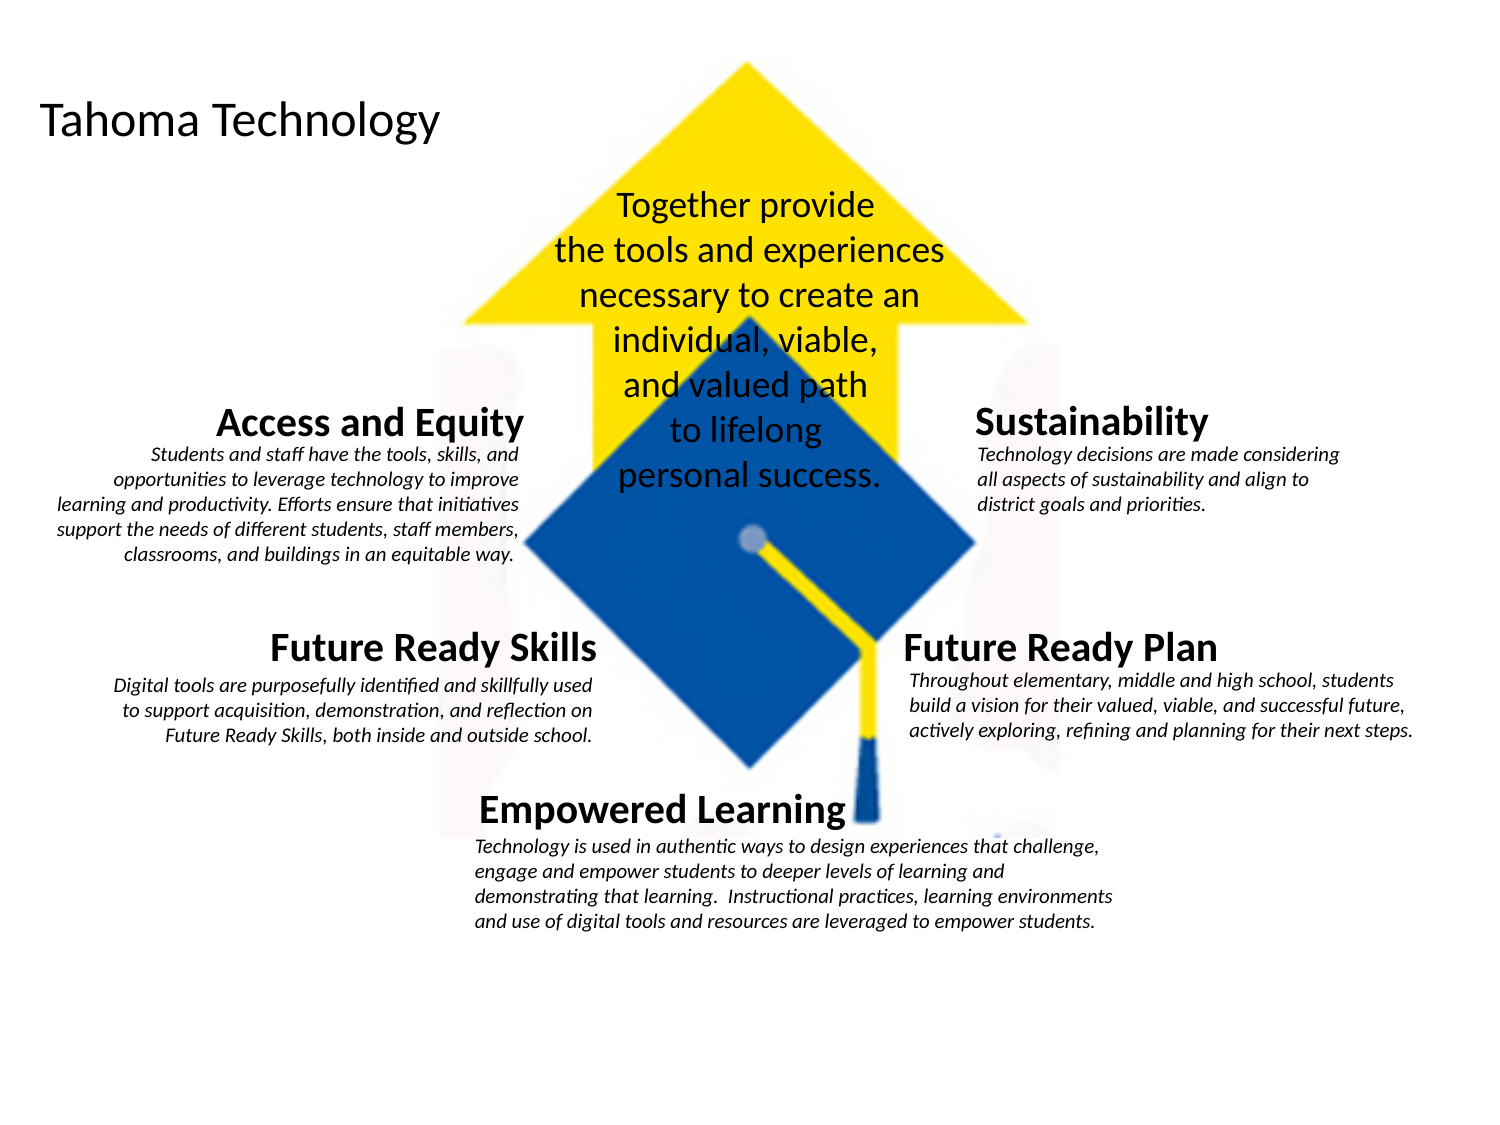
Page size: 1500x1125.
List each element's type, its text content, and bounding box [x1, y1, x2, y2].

text_box Access and Equity [201, 387, 433, 433]
text_box Future Ready Skills [252, 612, 433, 663]
text_box Sustainability [1065, 386, 1224, 451]
picture [438, 61, 1062, 838]
text_box Students and staff have the tools, skills, and opportunities to leverage technology to improve learning and productivity. Efforts ensure that initiatives support the needs of different students, staff members, classrooms, and buildings in an equitable way. [37, 433, 433, 598]
text_box Technology is used in authentic ways to design experiences that challenge, engage and empower students to deeper levels of learning and demonstrating that learning. Instructional practices, learning environments and use of digital tools and resources are leveraged to empower students. [459, 825, 1138, 940]
text_box Digital tools are purposefully identified and skillfully used to support acquisition, demonstration, and reflection on Future Ready Skills, both inside and outside school. [78, 663, 433, 754]
text_box Tahoma Technology [24, 79, 433, 215]
text_box Future Ready Plan [1065, 612, 1234, 678]
text_box Technology decisions are made considering all aspects of sustainability and align to district goals and priorities. [1065, 433, 1363, 524]
text_box Throughout elementary, middle and high school, students build a vision for their valued, viable, and successful future, actively exploring, refining and planning for their next steps. [1065, 659, 1449, 749]
